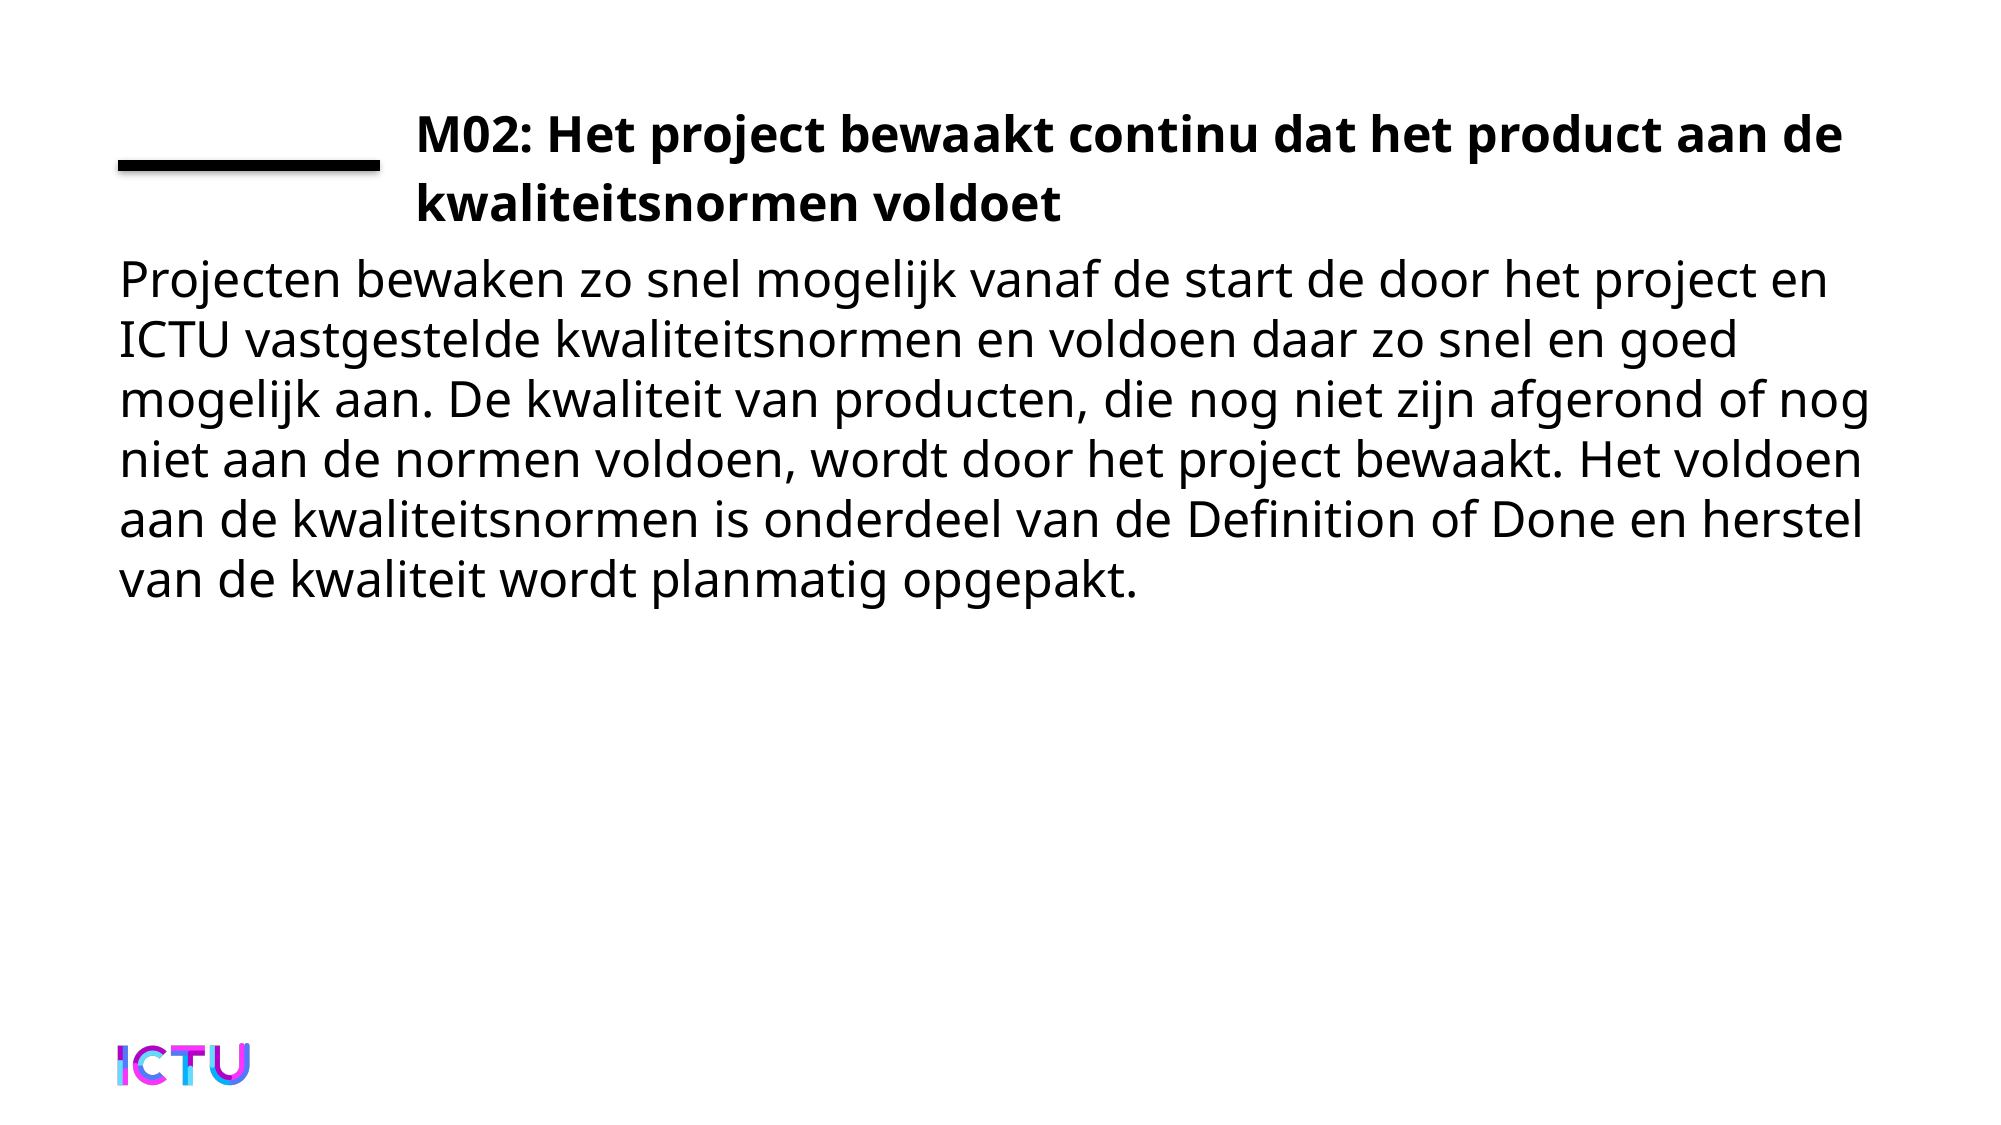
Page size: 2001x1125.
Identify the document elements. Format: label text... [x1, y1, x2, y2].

picture [78, 1006, 289, 1125]
text_box Projecten bewaken zo snel mogelijk vanaf de start de door het project en ICTU vastgestelde kwaliteitsnormen en voldoen daar zo snel en goed mogelijk aan. De kwaliteit van producten, die nog niet zijn afgerond of nog niet aan de normen voldoen, wordt door het project bewaakt. Het voldoen aan de kwaliteitsnormen is onderdeel van de Definition of Done en herstel van de kwaliteit wordt planmatig opgepakt. [104, 239, 1905, 615]
title M02: Het project bewaakt continu dat het product aan de kwaliteitsnormen voldoet [415, 94, 1916, 212]
